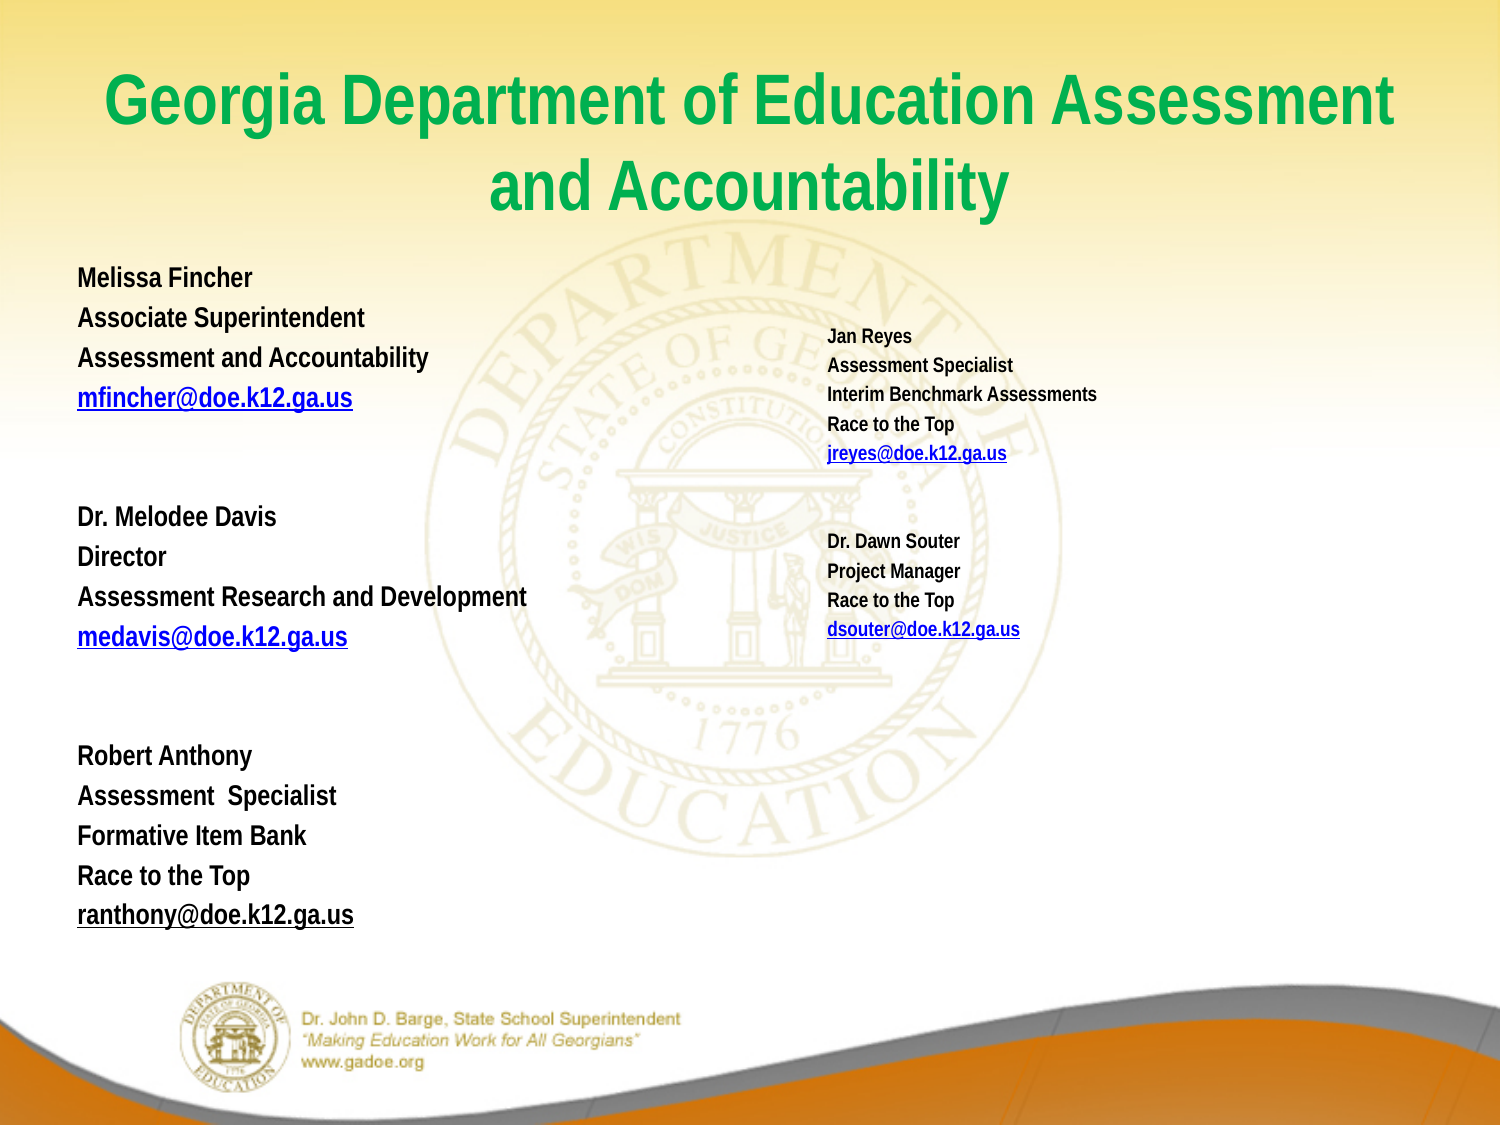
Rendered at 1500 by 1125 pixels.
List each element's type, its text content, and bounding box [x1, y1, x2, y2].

list Melissa Fincher Associate Superintendent Assessment and Accountability mfincher@doe.k12.ga.us Dr. Melodee Davis Director Assessment Research and Development medavis@doe.k12.ga.us Robert Anthony Assessment Specialist Formative Item Bank Race to the Top ranthony@doe.k12.ga.us [62, 224, 726, 968]
picture [0, 0, 1500, 1125]
title Georgia Department of Education Assessment and Accountability [74, 44, 1426, 233]
list Jan Reyes Assessment Specialist Interim Benchmark Assessments Race to the Top jreyes@doe.k12.ga.us Dr. Dawn Souter Project Manager Race to the Top dsouter@doe.k12.ga.us [812, 287, 1488, 663]
